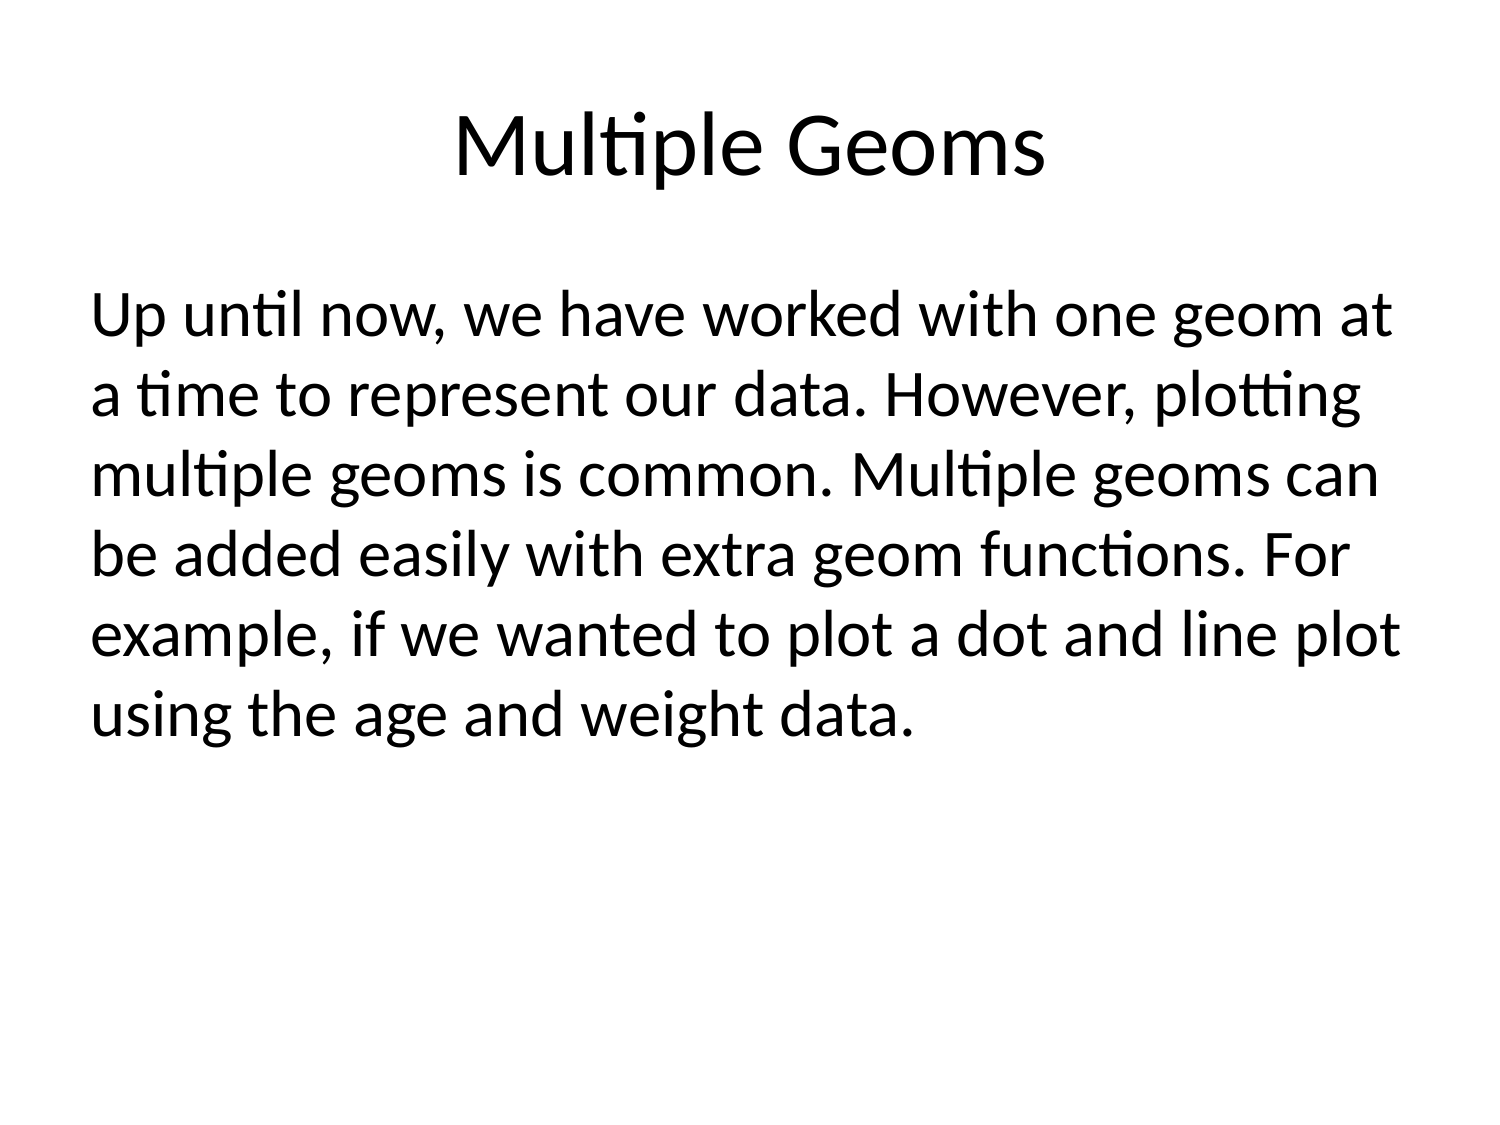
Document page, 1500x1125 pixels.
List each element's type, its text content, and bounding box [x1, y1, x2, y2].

title Multiple Geoms [75, 45, 1425, 233]
list Up until now, we have worked with one geom at a time to represent our data. However, plotting multiple geoms is common. Multiple geoms can be added easily with extra geom functions. For example, if we wanted to plot a dot and line plot using the age and weight data. [75, 262, 1425, 1005]
